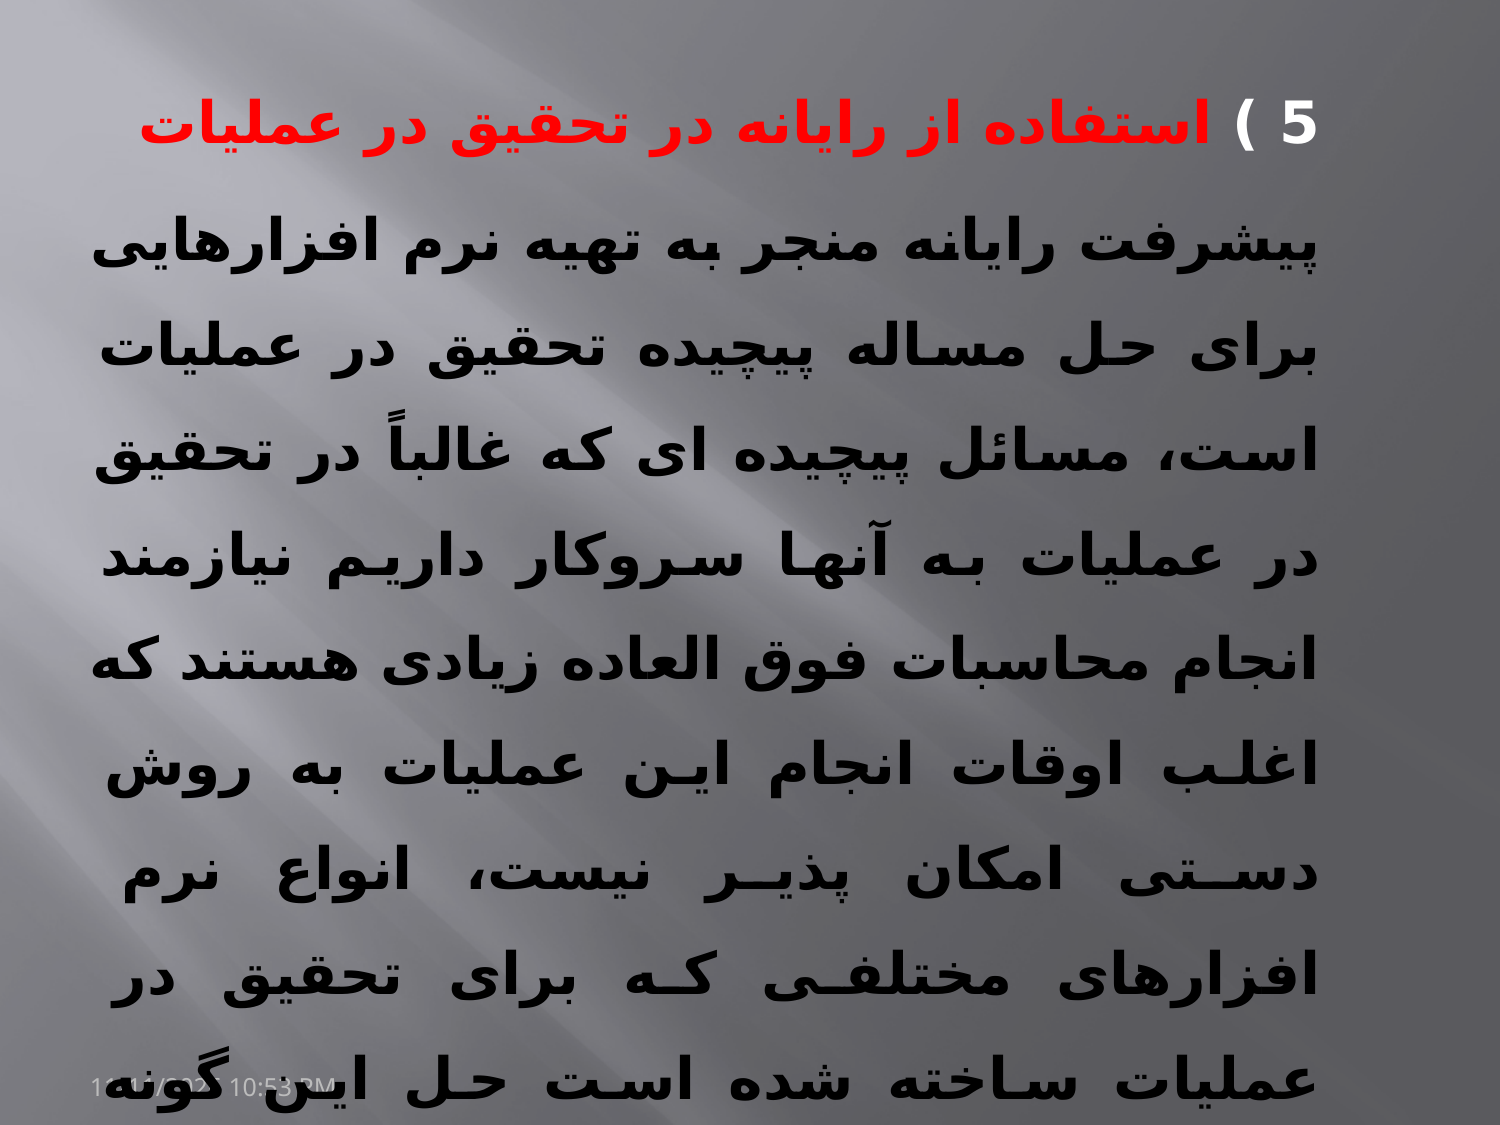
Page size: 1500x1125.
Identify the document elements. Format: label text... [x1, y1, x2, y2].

slide_number 20/مارس/1 [75, 1052, 425, 1113]
list 5 ) استفاده از رایانه در تحقیق در عملیات پیشرفت رایانه منجر به تهیه نرم افزارهایی برای حل مساله پیچیده تحقیق در عملیات است، مسائل پیچیده ای که غالباً در تحقیق در عملیات به آنها سروکار داریم نیازمند انجام محاسبات فوق العاده زیادی هستند که اغلب اوقات انجام این عملیات به روش دستی امکان پذیر نیست، انواع نرم افزارهای مختلفی که برای تحقیق در عملیات ساخته شده است حل این گونه مسائل را بسیار ساده کرده است. [75, 42, 1425, 1035]
